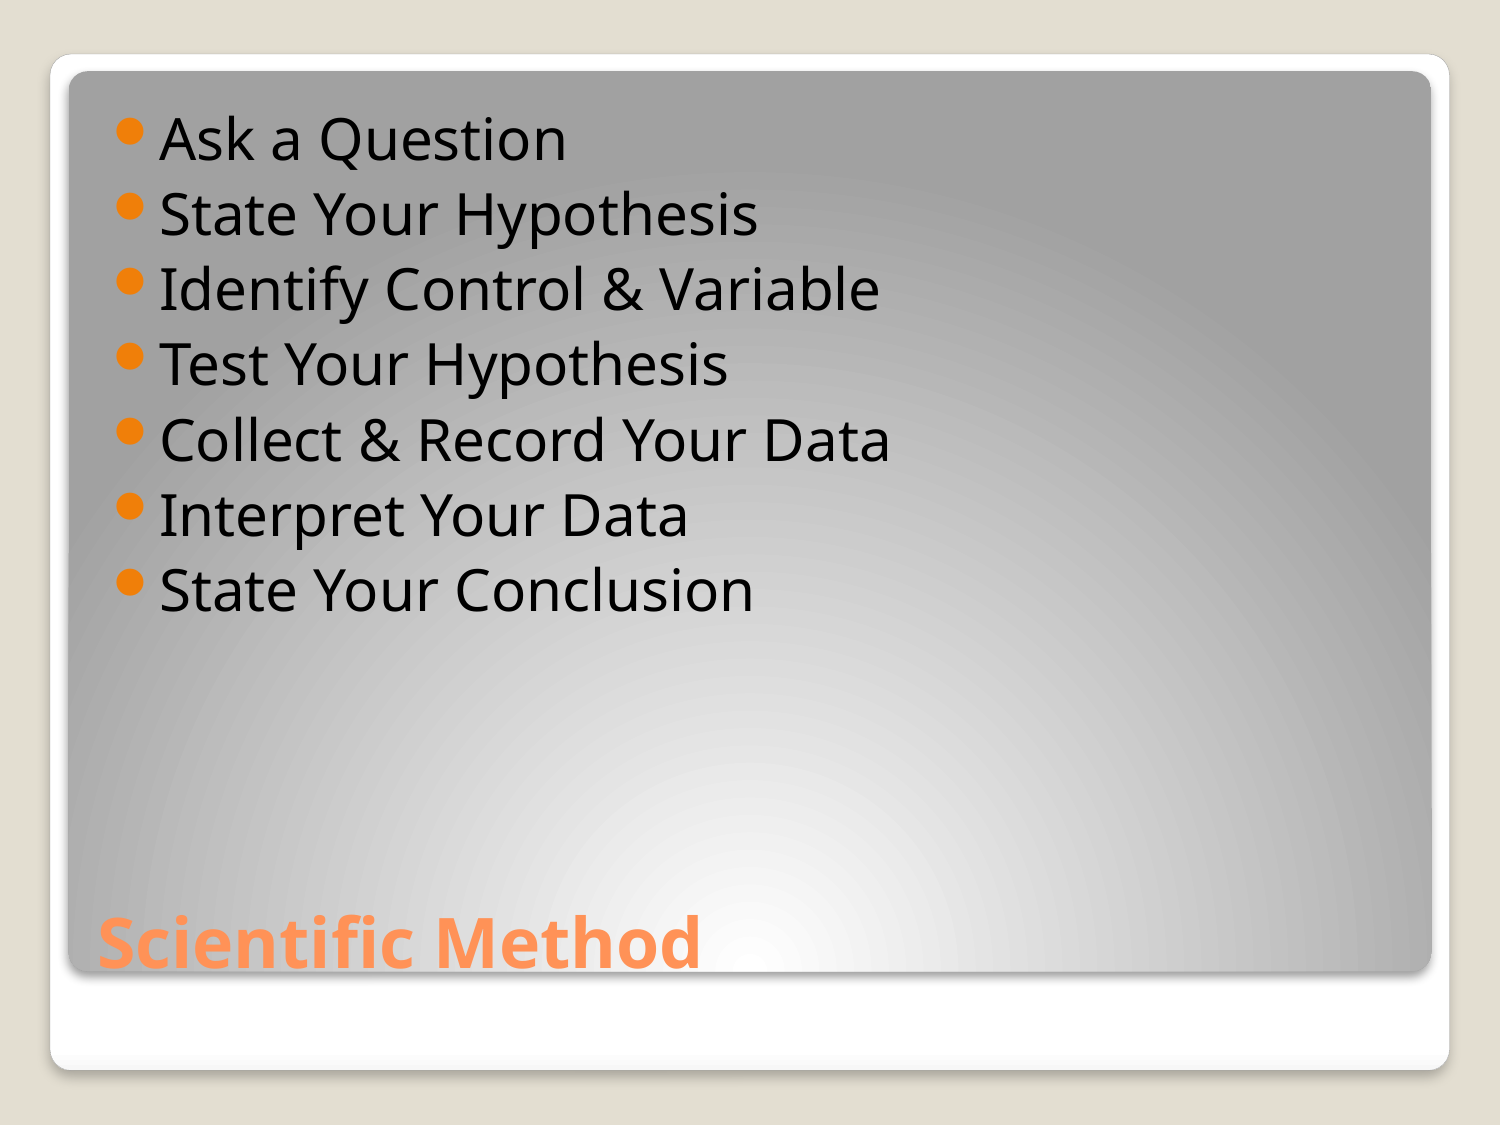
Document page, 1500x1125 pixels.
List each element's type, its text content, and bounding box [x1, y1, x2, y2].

list Ask a Question State Your Hypothesis Identify Control & Variable Test Your Hypothesis Collect & Record Your Data Interpret Your Data State Your Conclusion [82, 86, 1425, 774]
title Scientific Method [82, 817, 1425, 990]
